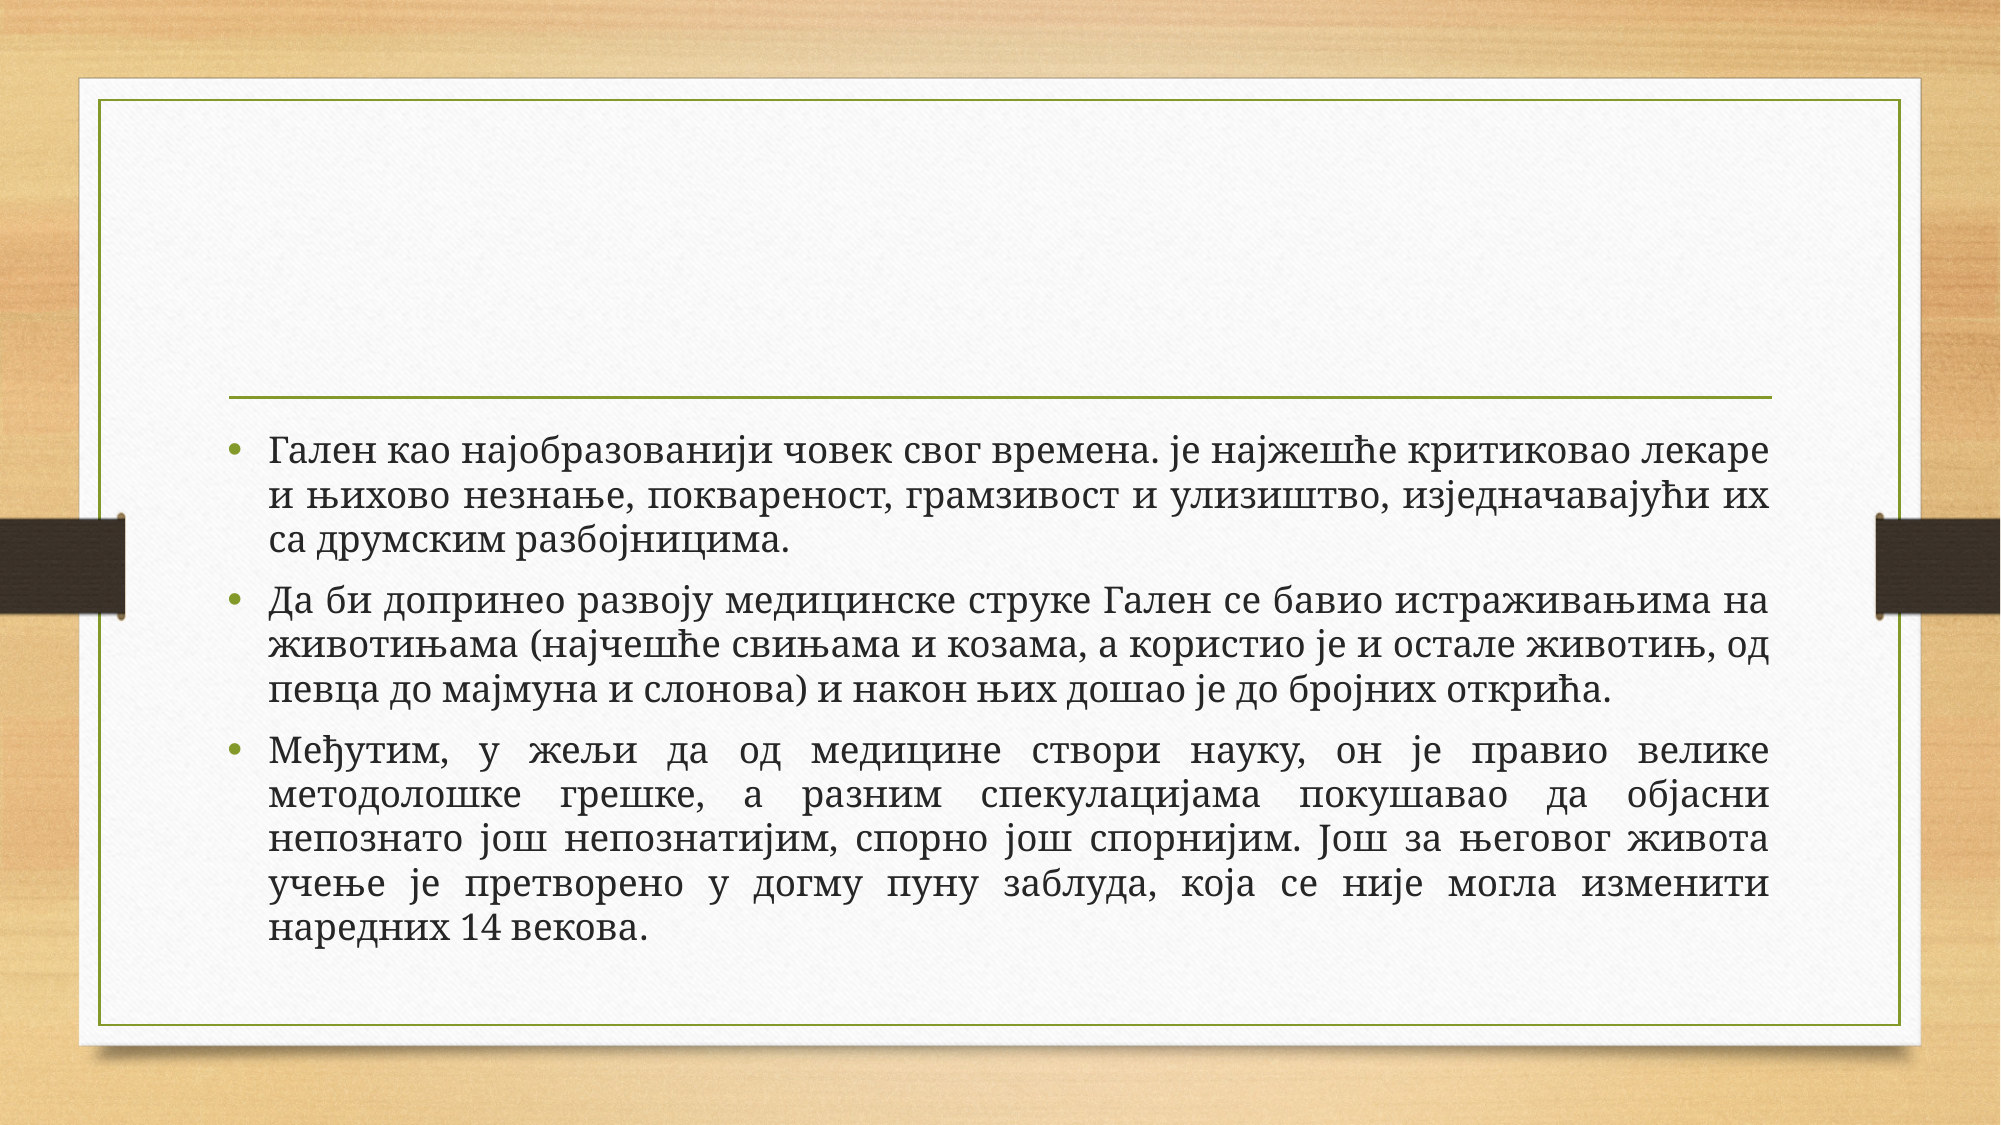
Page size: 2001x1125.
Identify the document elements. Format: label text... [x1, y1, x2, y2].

list Гален као најобразованији човек свог времена. је најжешће критиковао лекаре и њихово незнање, поквареност, грамзивост и улизиштво, изједначавајући их са друмским разбојницима. Да би допринео развоју медицинске струке Гален се бавио истраживањима на животињама (најчешће свињама и козама, а користио је и остале животињ, од певца до мајмуна и слонова) и након њих дошао је до бројних открића. Међутим, у жељи да од медицине створи науку, он је правио велике методолошке грешке, а разним спекулацијама покушавао да објасни непознато још непознатијим, спорно још спорнијим. Још за његовог живота учење је претворено у догму пуну заблуда, која се није могла изменити наредних 14 векова. [212, 419, 1788, 964]
picture [0, 0, 2001, 1125]
